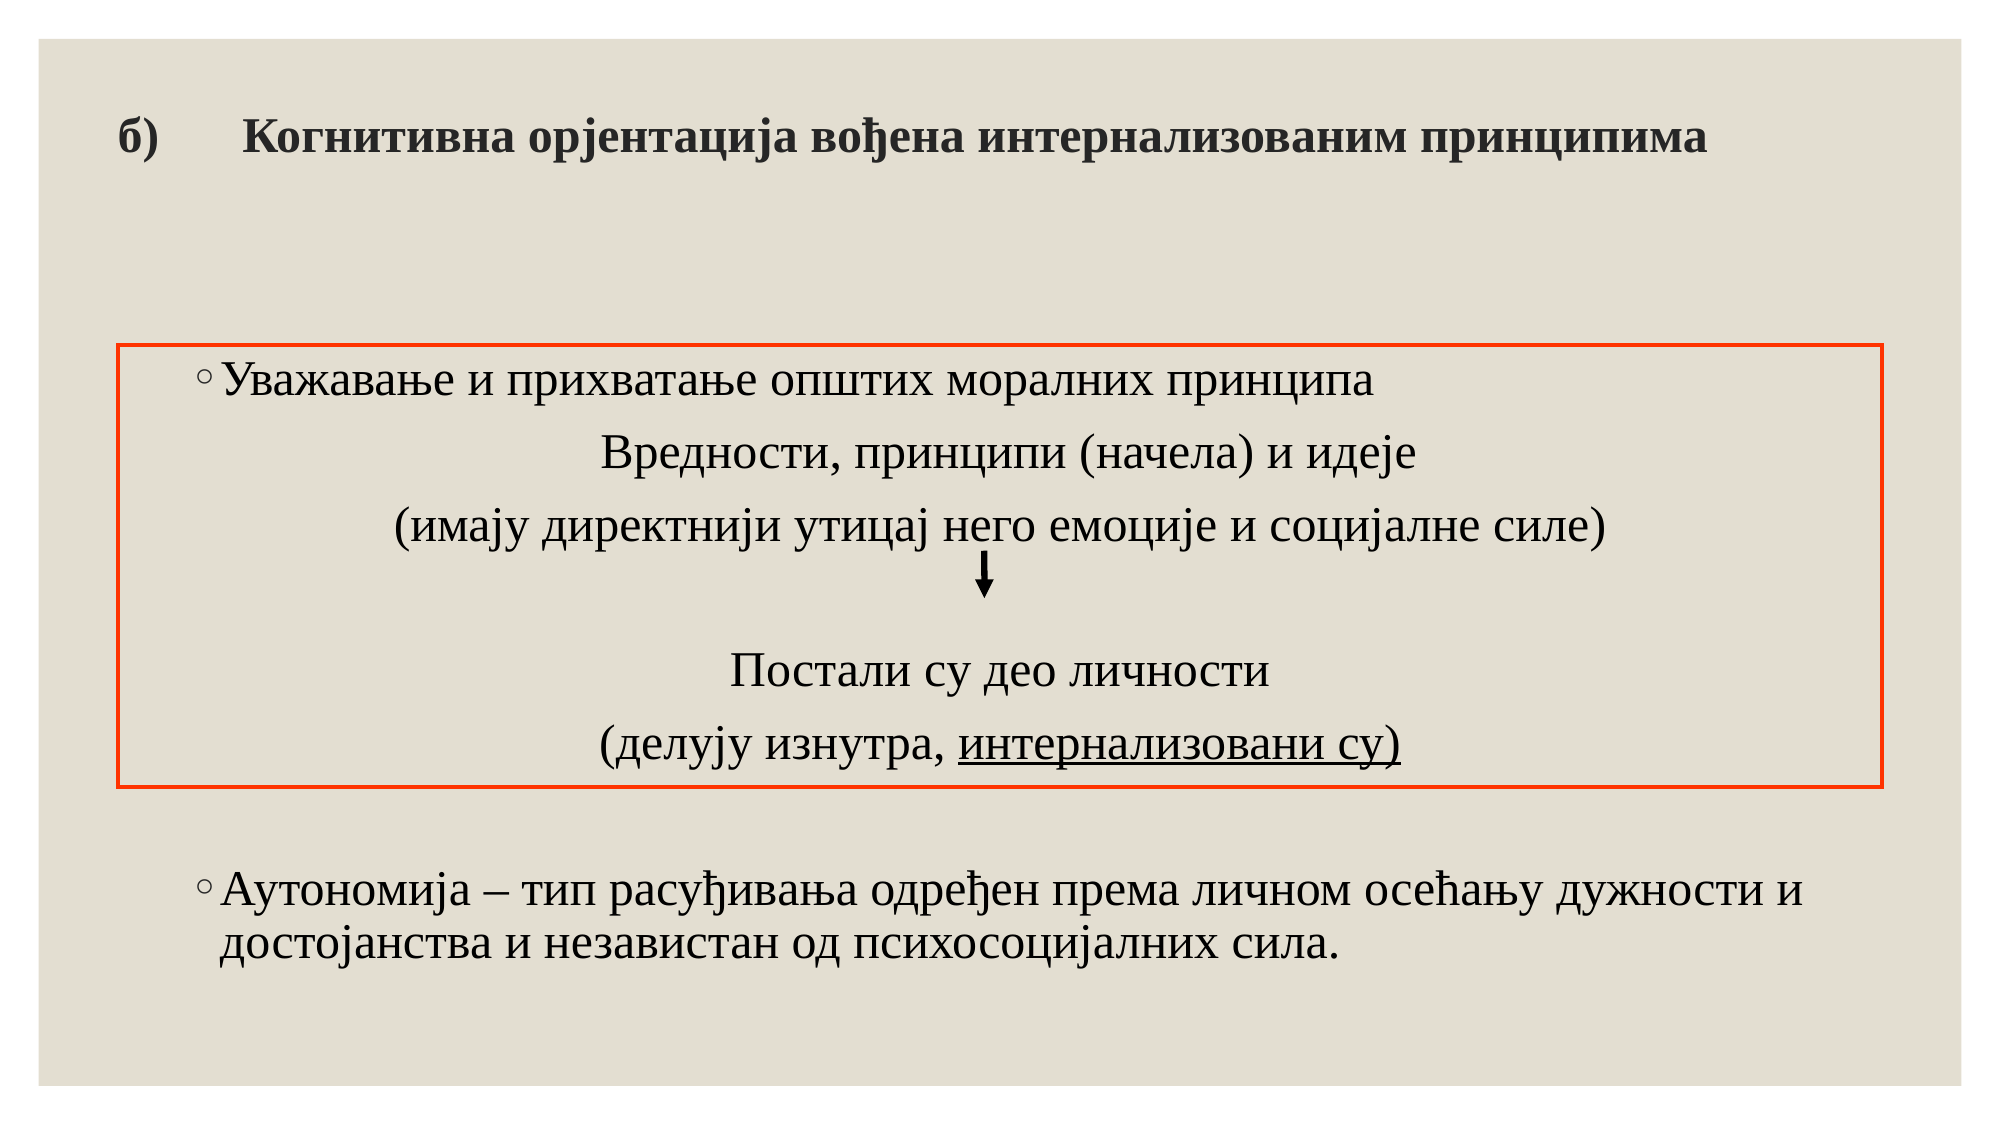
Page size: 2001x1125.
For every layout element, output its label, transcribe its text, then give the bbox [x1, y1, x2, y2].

text_box [118, 345, 1882, 787]
list Уважавање и прихватање општих моралних принципа Вредности, принципи (начелa) и идејe (имају директнији утицај него емоцијe и социјалне силе) Постали су деo личности (делују изнутра, интернализовани су) Аутонoмија – тип расуђивaњa одређен према личном осећању дужности и достојанства и независтан од психосоцијалних сила. [174, 787, 1825, 990]
title б) Когнитивна орјентација вођена интернализованим принципима [102, 42, 1903, 231]
